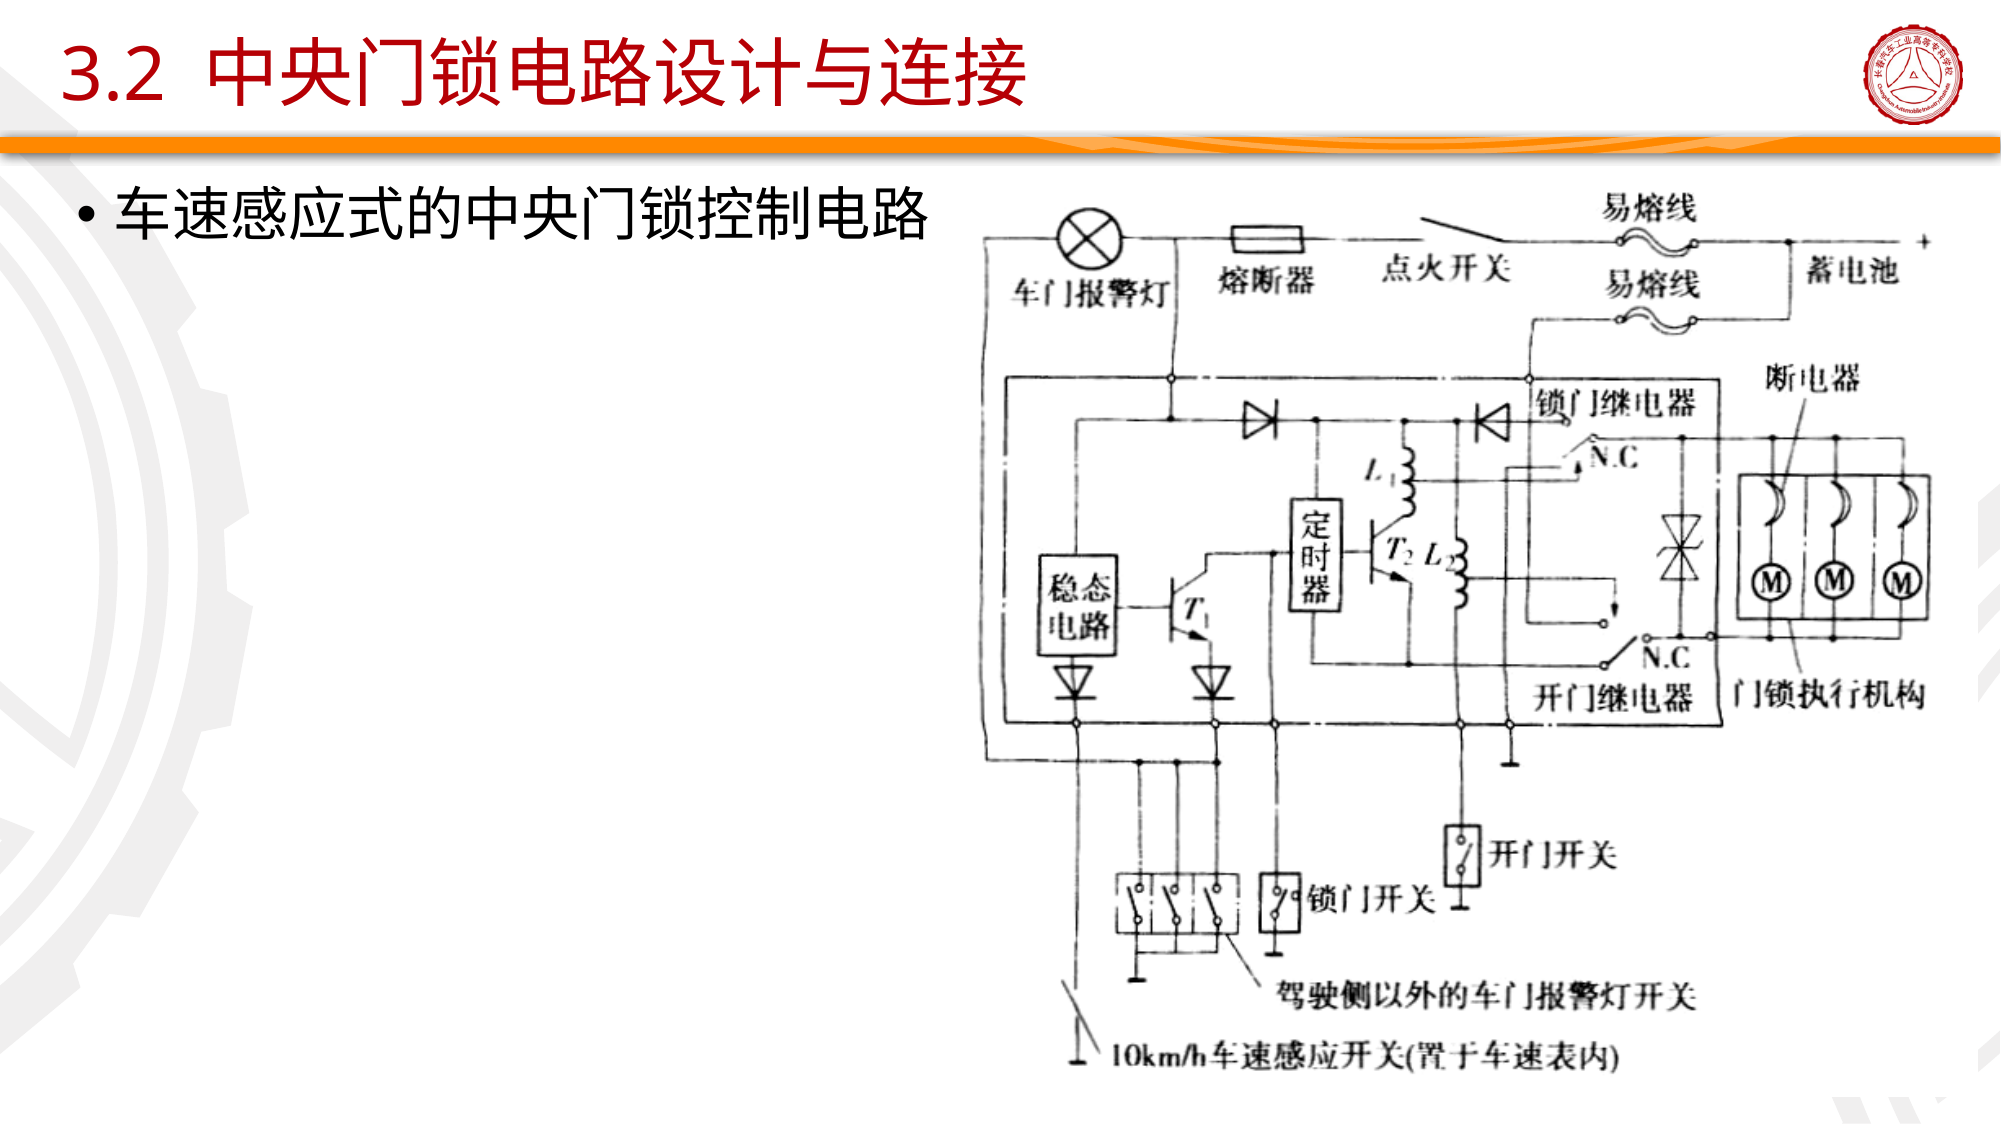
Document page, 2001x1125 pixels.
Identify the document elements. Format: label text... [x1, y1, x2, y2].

picture [1863, 24, 1963, 125]
list 车速感应式的中央门锁控制电路 [61, 178, 957, 264]
title 3.2 中央门锁电路设计与连接 [45, 28, 1554, 128]
picture [957, 167, 1978, 1097]
